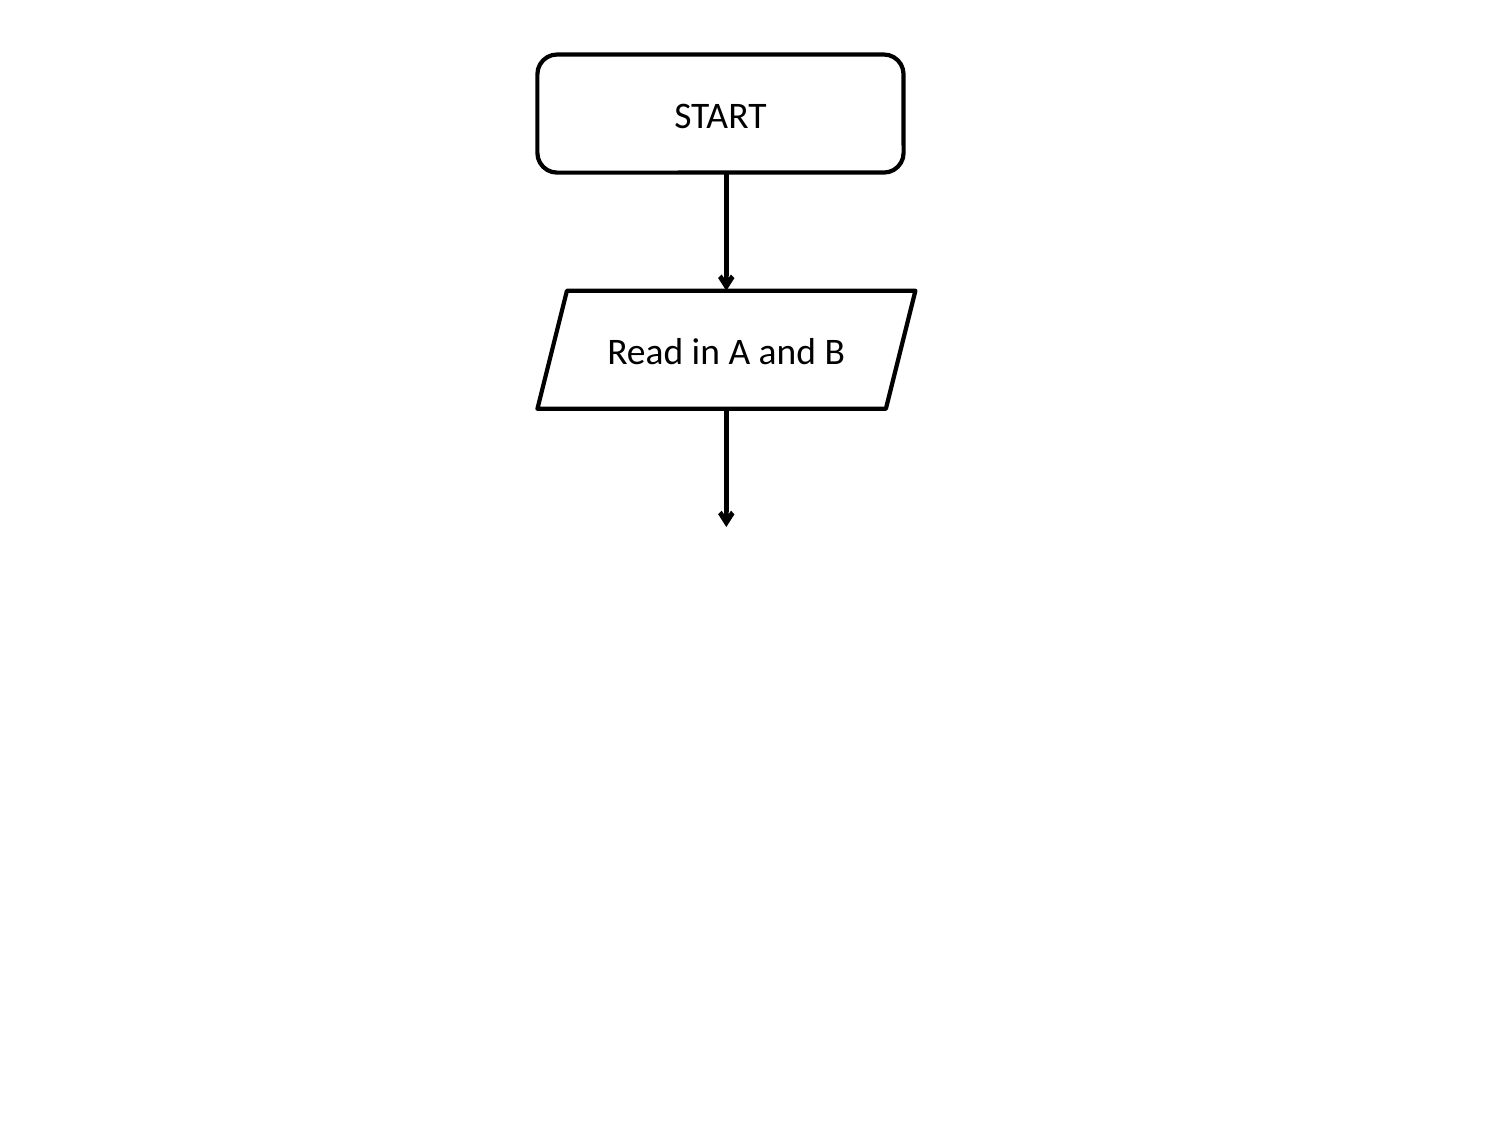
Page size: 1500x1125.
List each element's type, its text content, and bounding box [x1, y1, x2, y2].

text_box START [535, 52, 906, 175]
text_box Read in A and B [535, 288, 918, 411]
